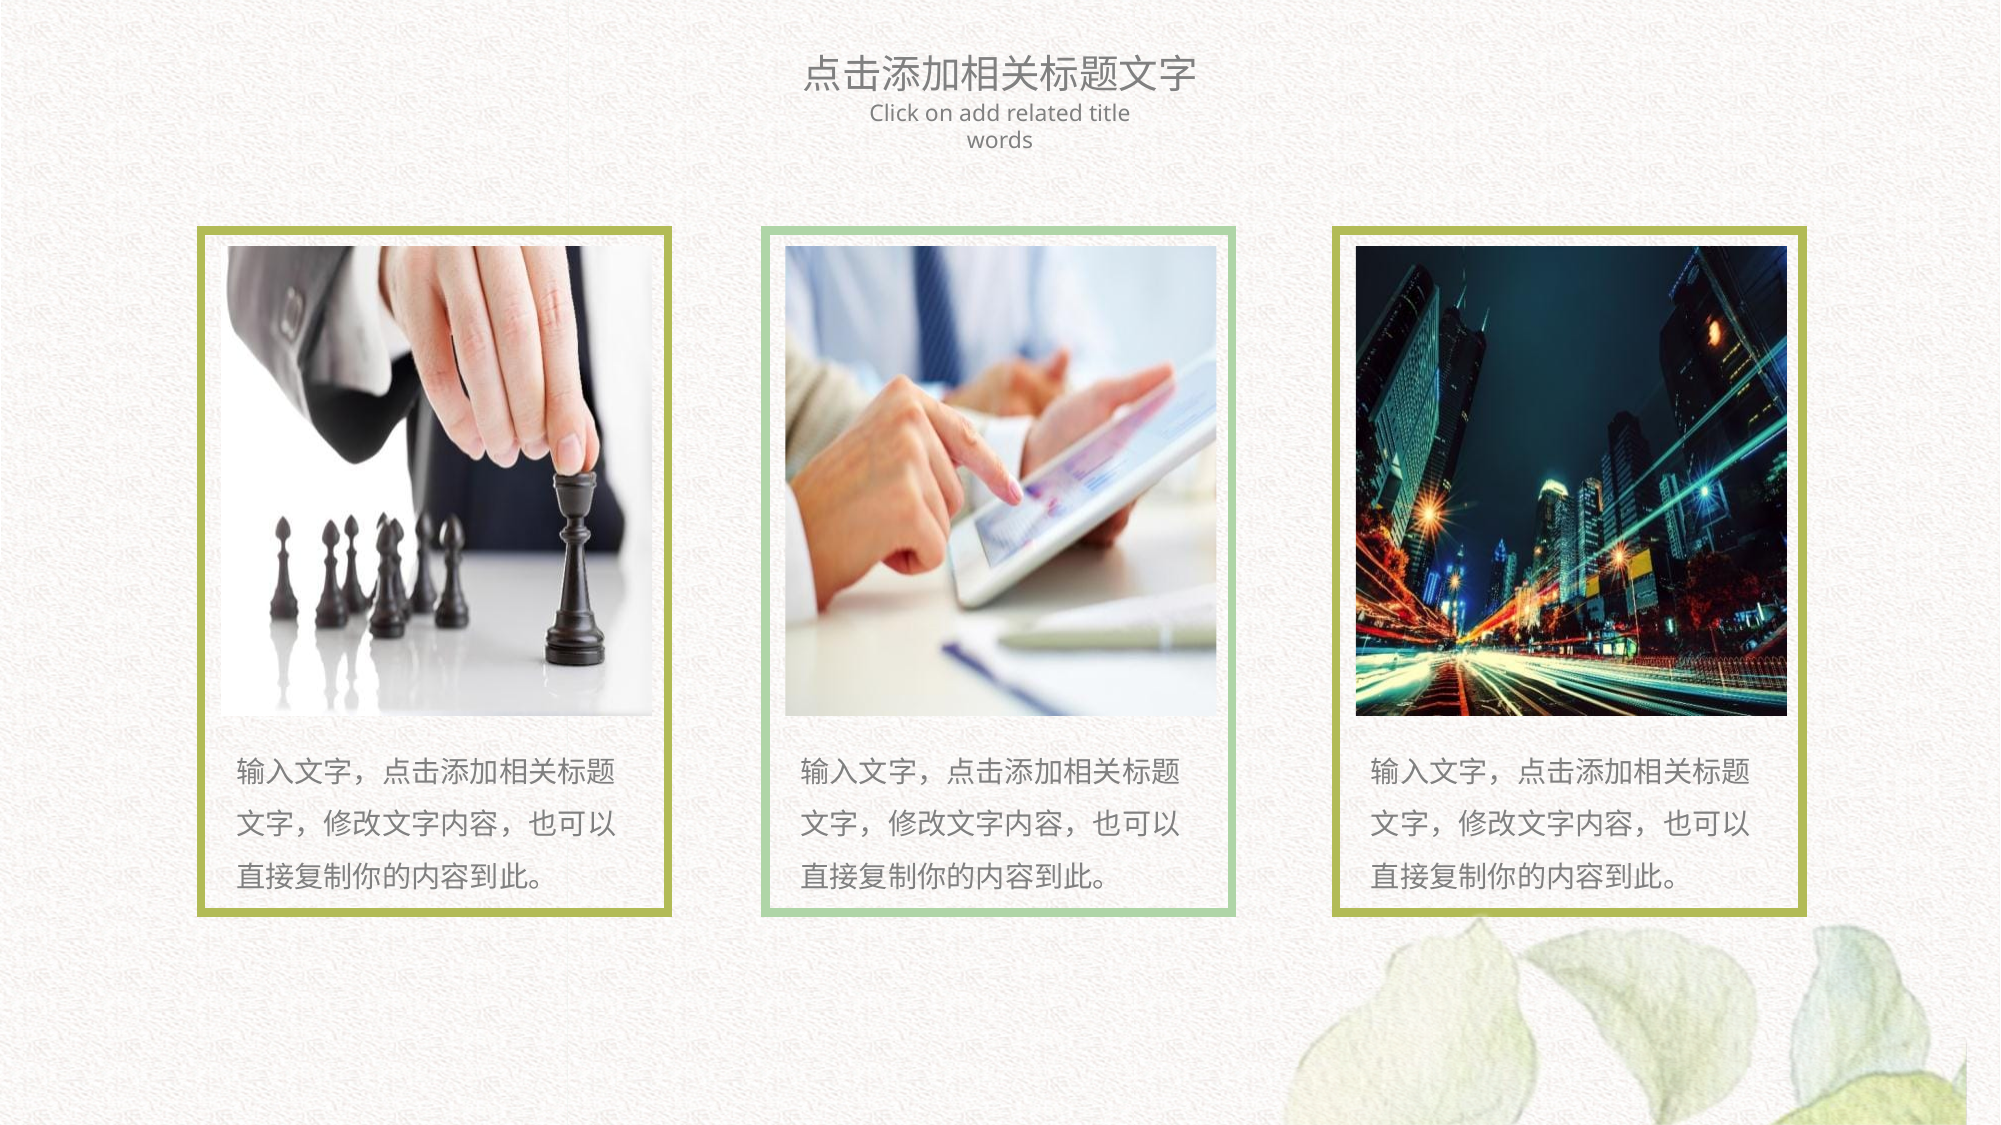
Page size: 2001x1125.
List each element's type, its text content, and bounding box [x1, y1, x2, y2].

text_box [765, 230, 1233, 914]
picture [0, 0, 2000, 1125]
text_box 点击添加相关标题文字 [761, 41, 1239, 101]
text_box [200, 230, 669, 914]
text_box 输入文字，点击添加相关标题文字，修改文字内容，也可以直接复制你的内容到此。 [1355, 728, 1456, 851]
text_box 输入文字，点击添加相关标题文字，修改文字内容，也可以直接复制你的内容到此。 [785, 728, 1217, 901]
text_box [1335, 230, 1804, 851]
text_box 输入文字，点击添加相关标题文字，修改文字内容，也可以直接复制你的内容到此。 [221, 728, 653, 901]
text_box Click on add related title words [819, 90, 1181, 150]
